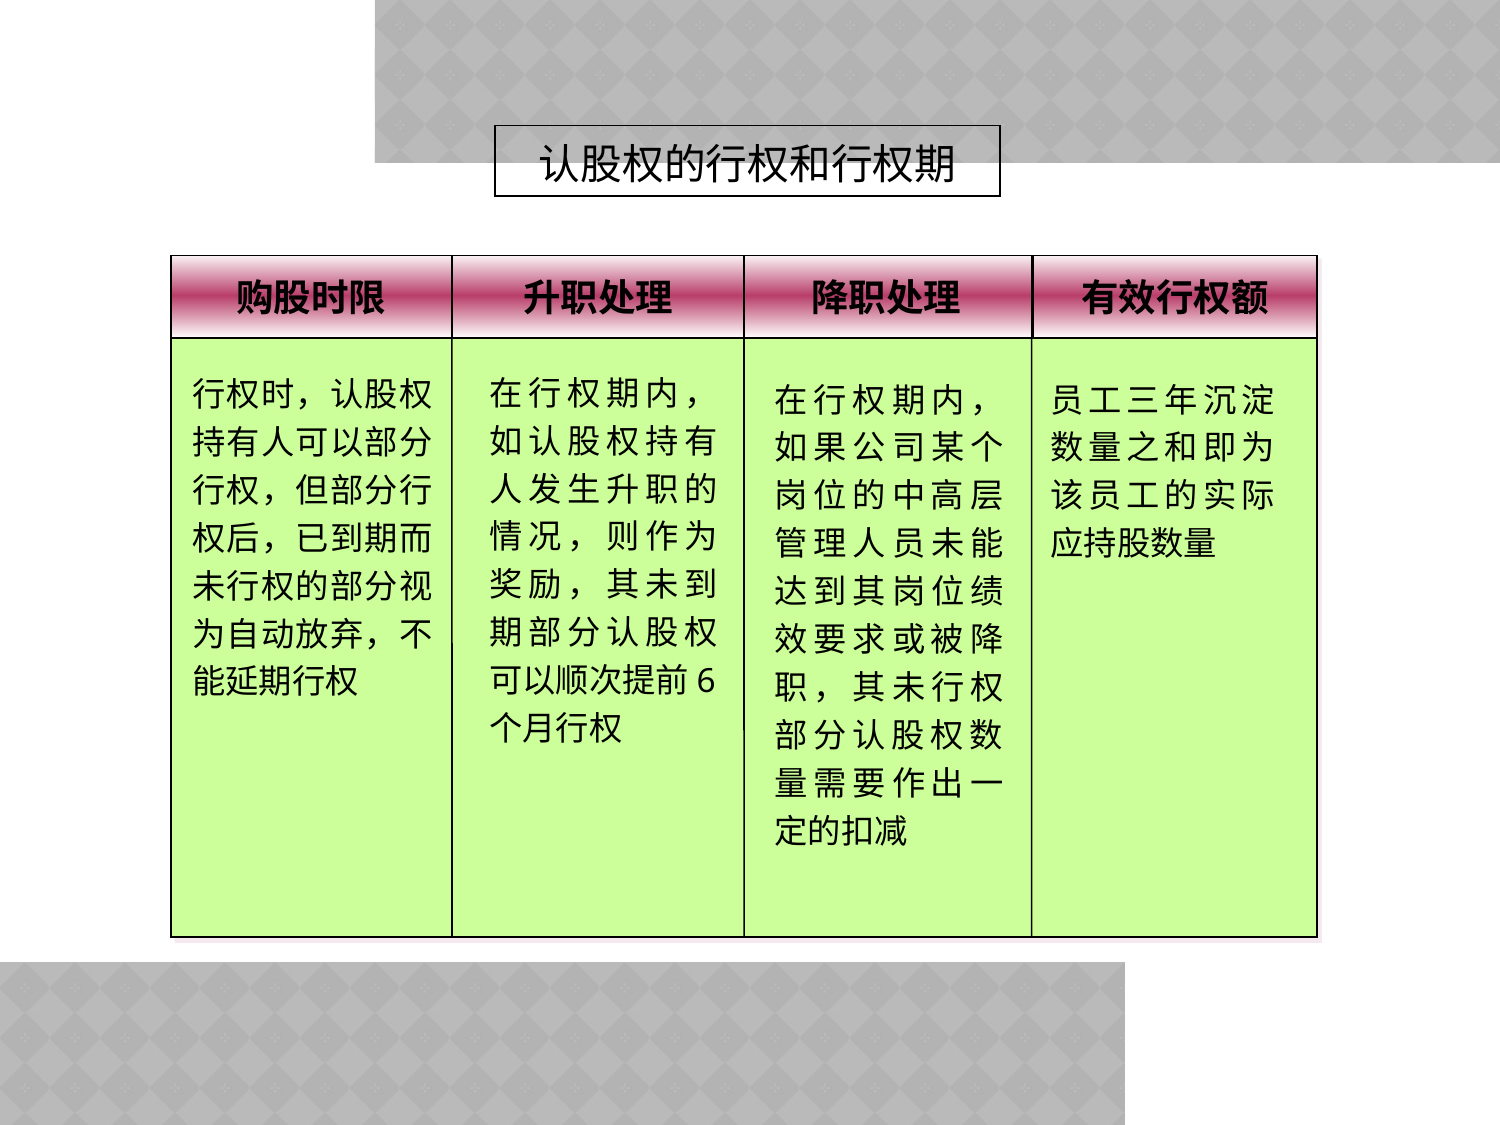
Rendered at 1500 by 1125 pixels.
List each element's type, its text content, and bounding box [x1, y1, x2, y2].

text_box 认股权的行权和行权期 [494, 125, 1001, 197]
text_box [170, 255, 1318, 938]
